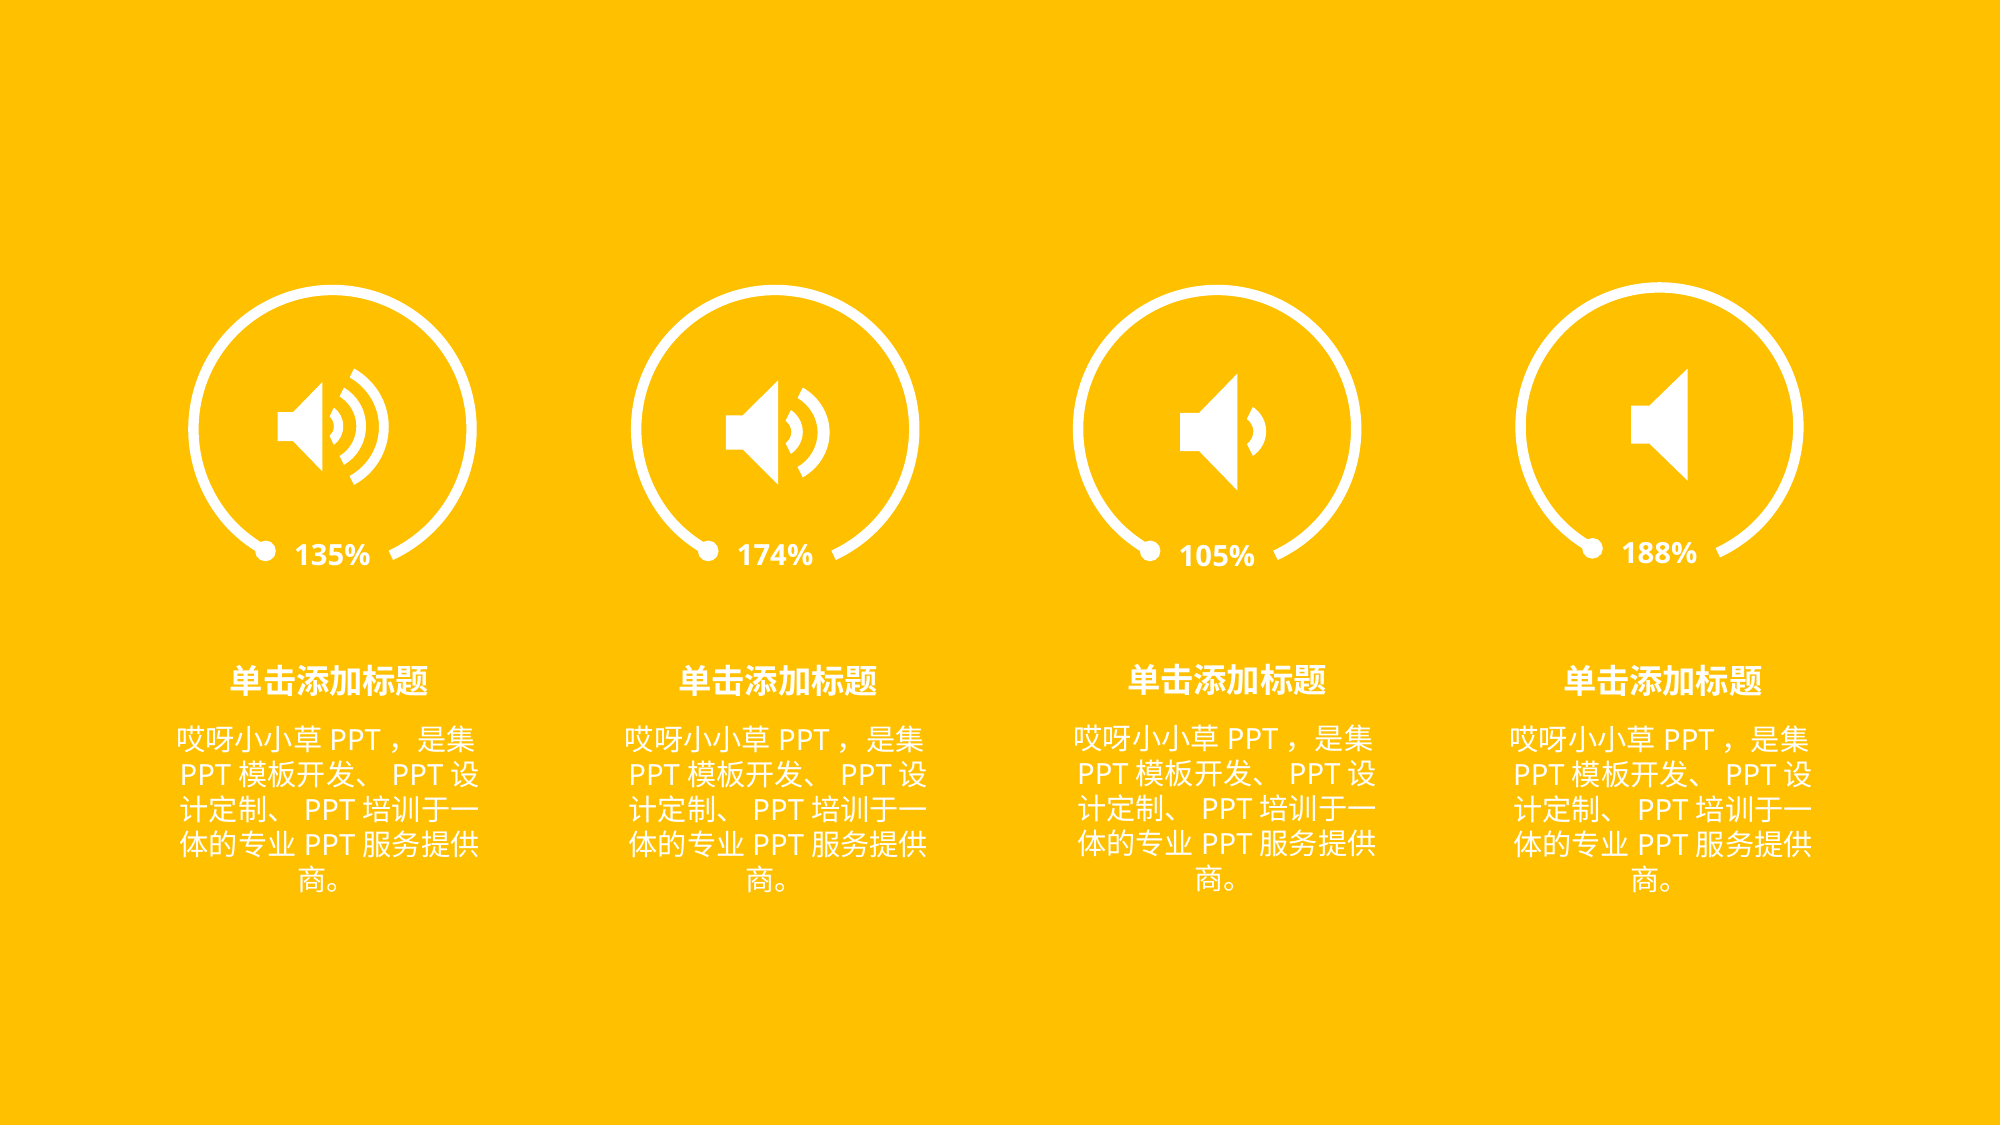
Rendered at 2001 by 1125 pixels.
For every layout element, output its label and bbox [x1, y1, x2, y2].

text_box [161, 289, 498, 906]
text_box [1058, 289, 1396, 905]
text_box [610, 289, 947, 906]
text_box [1495, 287, 1831, 906]
